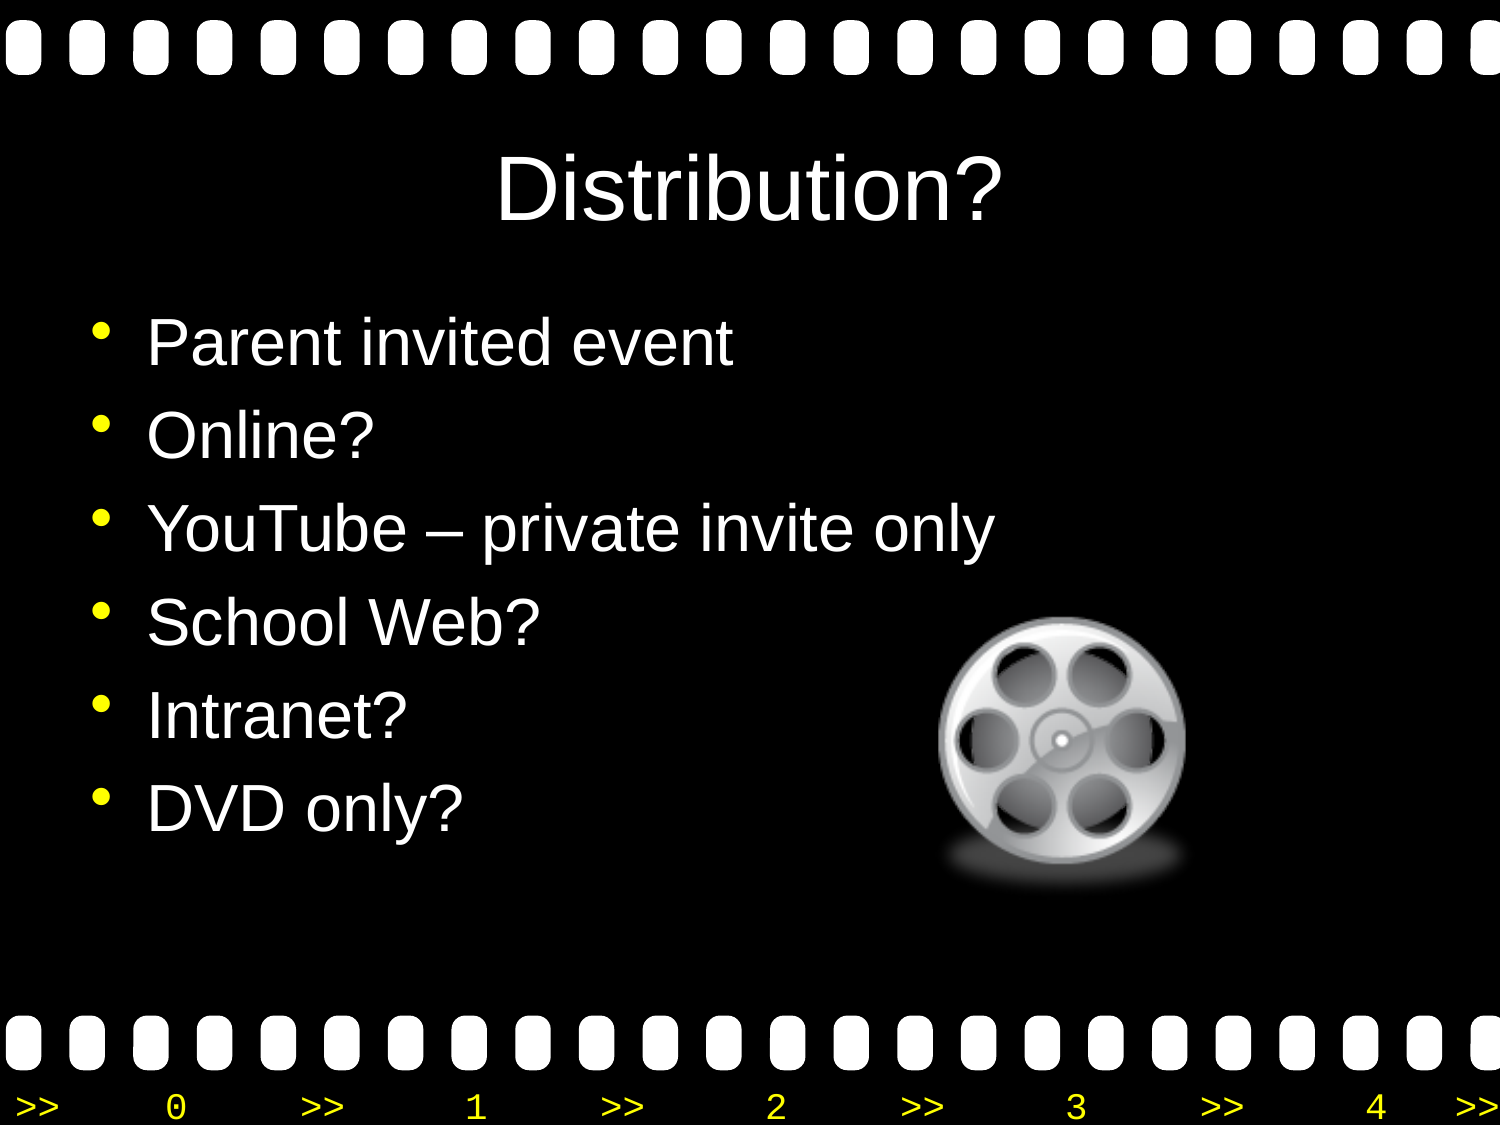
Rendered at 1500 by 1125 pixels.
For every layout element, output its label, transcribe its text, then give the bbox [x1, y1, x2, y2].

list Parent invited event Online? YouTube – private invite only School Web? Intranet? DVD only? [74, 290, 1426, 1006]
title Distribution? [74, 89, 1426, 278]
picture [912, 599, 1213, 901]
